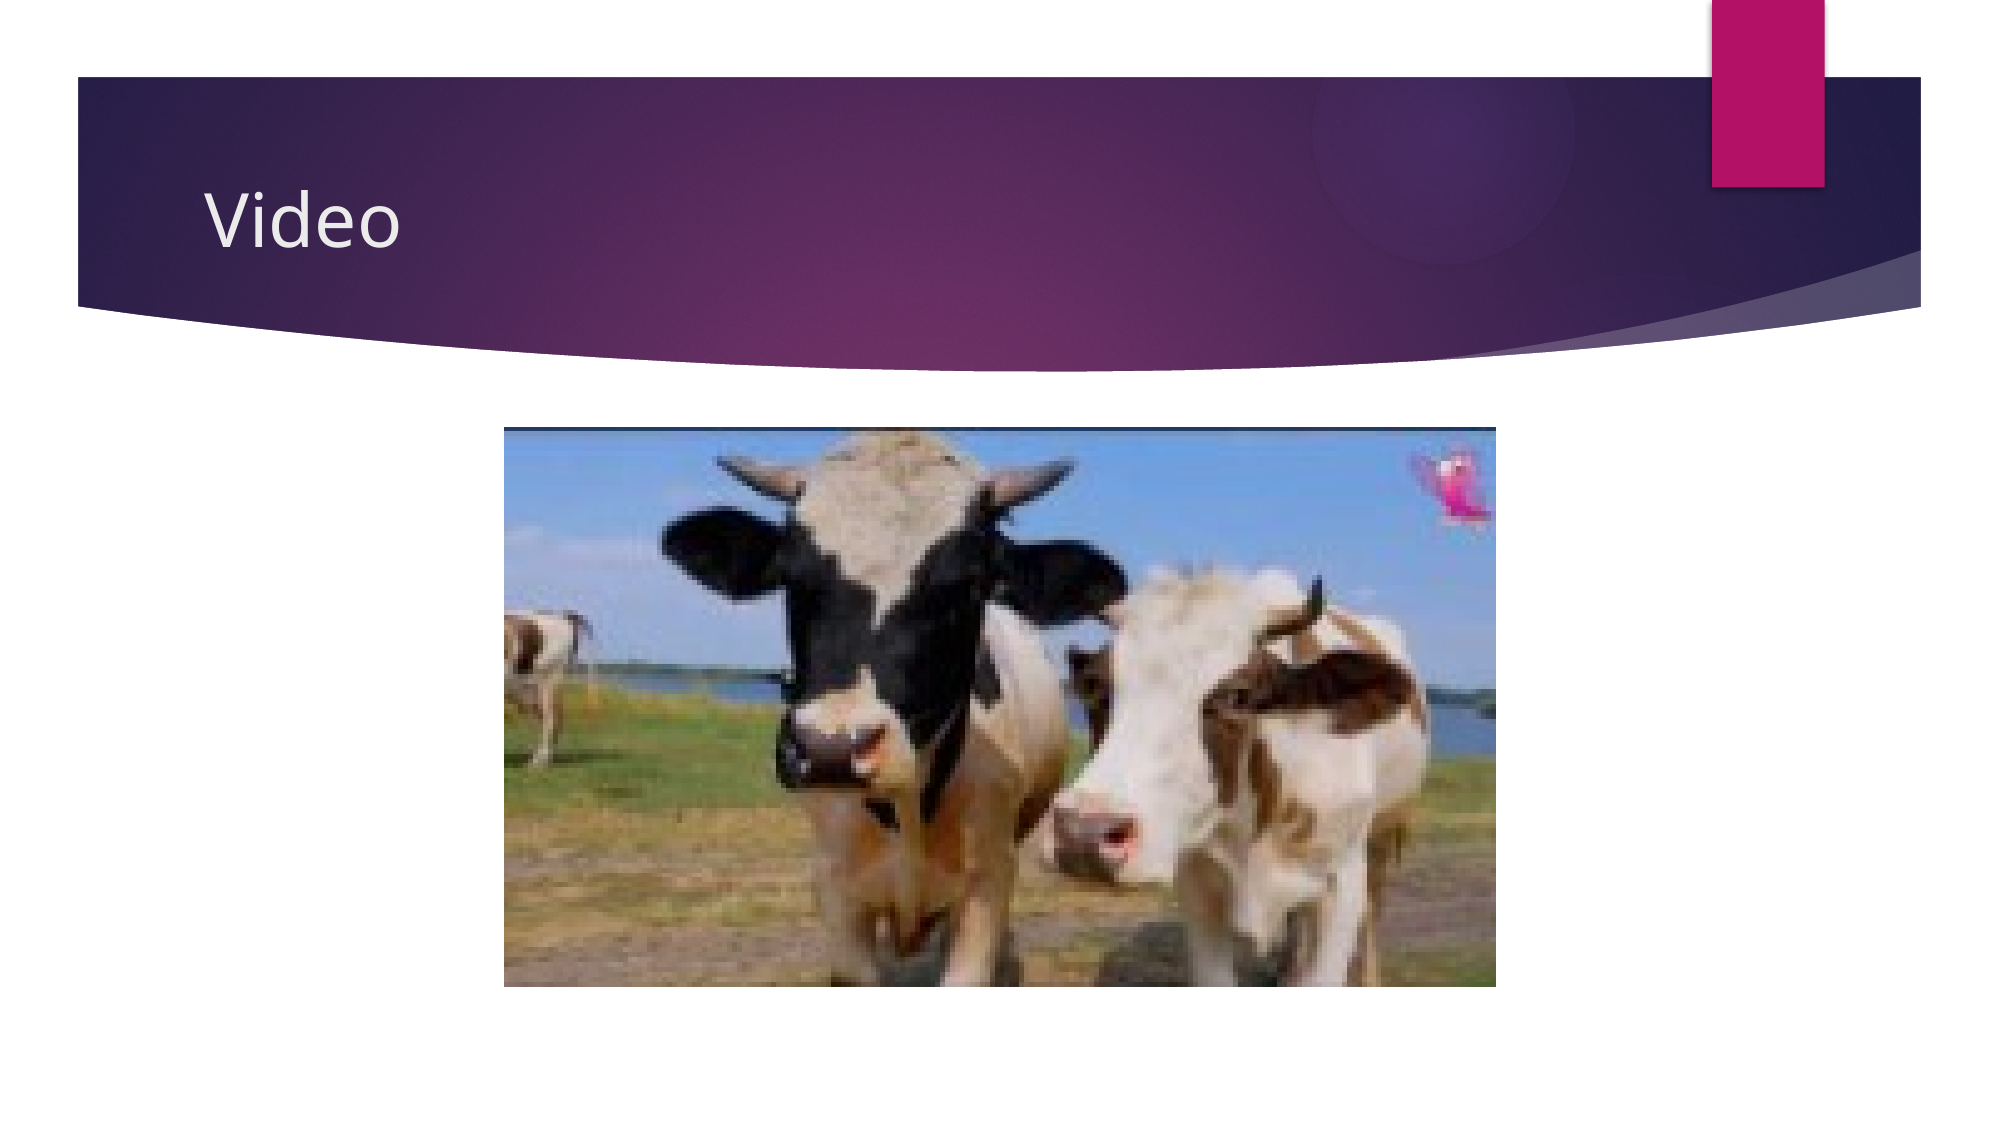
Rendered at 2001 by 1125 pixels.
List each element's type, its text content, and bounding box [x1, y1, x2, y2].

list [503, 426, 1497, 988]
title Video [189, 159, 1627, 276]
